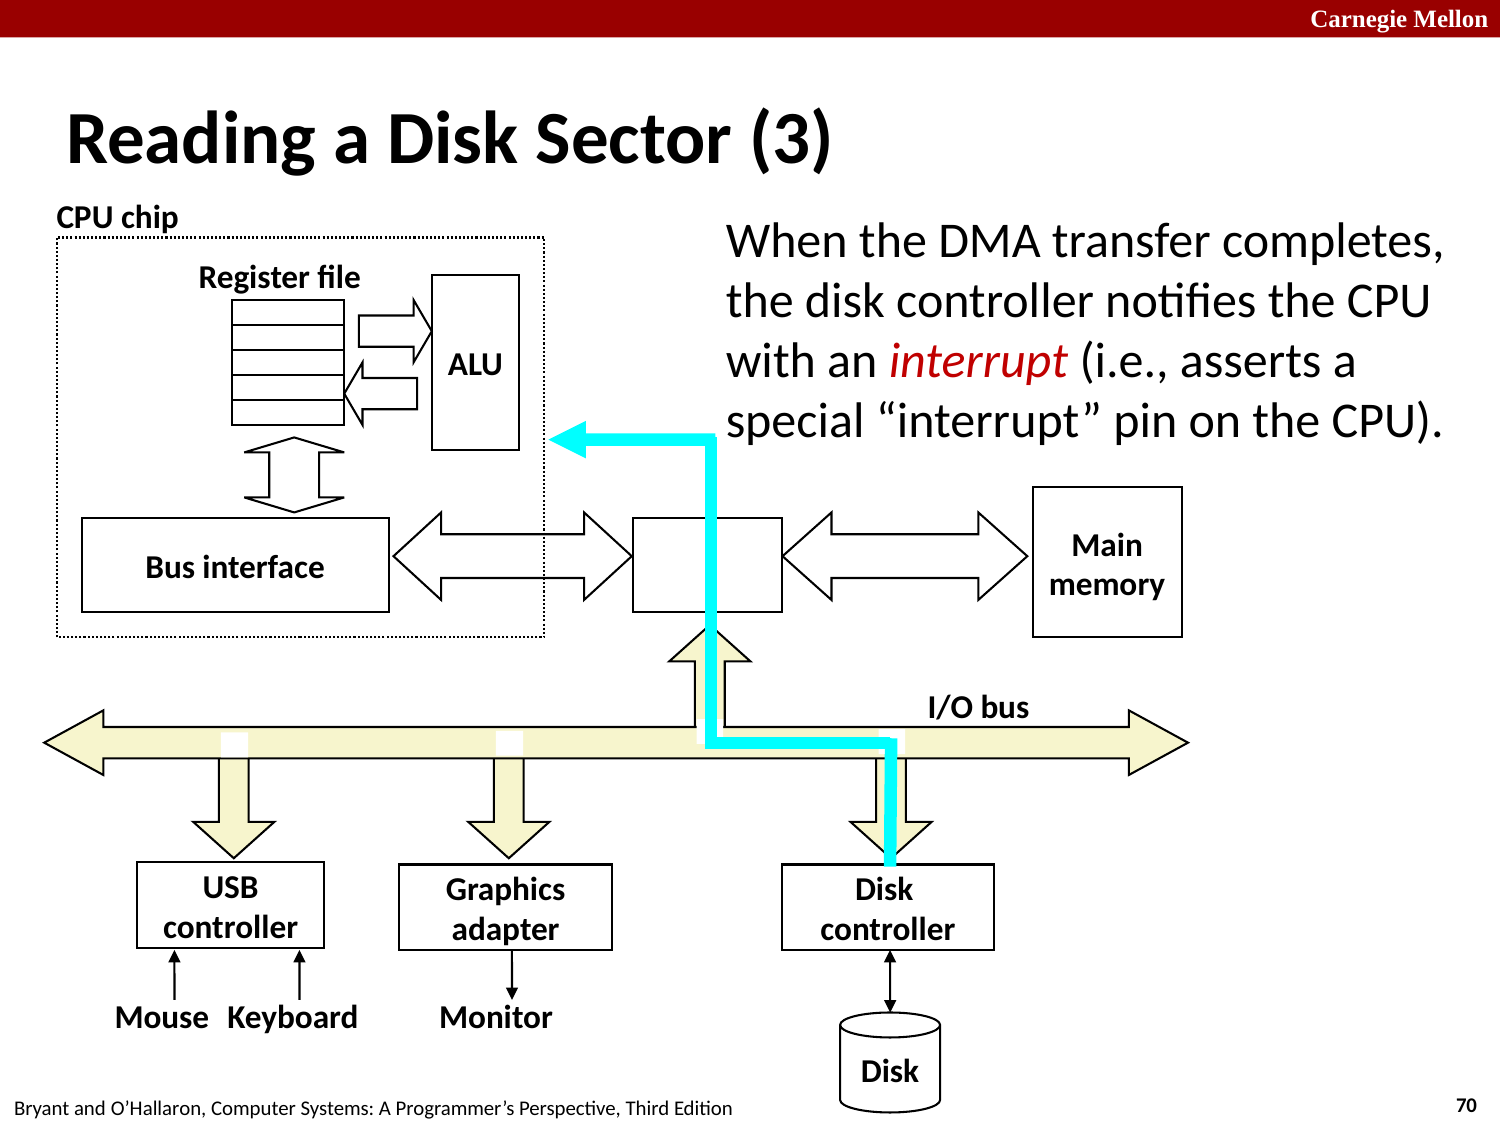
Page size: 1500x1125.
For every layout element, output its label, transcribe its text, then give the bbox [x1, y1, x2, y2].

text_box Mouse [106, 987, 217, 1043]
text_box [495, 730, 524, 756]
text_box [56, 237, 545, 638]
text_box [883, 954, 897, 1011]
text_box [850, 759, 890, 858]
text_box CPU chip [49, 187, 187, 243]
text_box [136, 859, 325, 951]
text_box [712, 626, 751, 726]
text_box [782, 512, 1028, 600]
text_box [468, 759, 550, 859]
text_box [878, 729, 906, 755]
text_box [220, 732, 249, 758]
text_box [193, 759, 275, 859]
text_box Monitor [431, 987, 561, 1043]
title Reading a Disk Sector (3) [58, 70, 1305, 197]
text_box [168, 951, 181, 987]
text_box [696, 719, 724, 744]
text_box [781, 861, 995, 954]
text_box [431, 274, 520, 451]
text_box When the DMA transfer completes, the disk controller notifies the CPU with an interrupt (i.e., asserts a special “interrupt” pin on the CPU). [718, 199, 1480, 455]
text_box [548, 433, 711, 446]
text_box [81, 517, 390, 613]
text_box [545, 512, 632, 600]
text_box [839, 1012, 941, 1113]
text_box Keyboard [219, 987, 367, 1043]
text_box [293, 951, 306, 987]
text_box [1032, 487, 1183, 638]
slide_number 70 [1448, 1084, 1488, 1123]
text_box [669, 624, 711, 726]
text_box [891, 759, 932, 859]
text_box [44, 710, 1189, 775]
text_box [632, 517, 711, 613]
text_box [399, 861, 613, 954]
text_box [712, 517, 782, 613]
text_box I/O bus [920, 677, 1038, 732]
